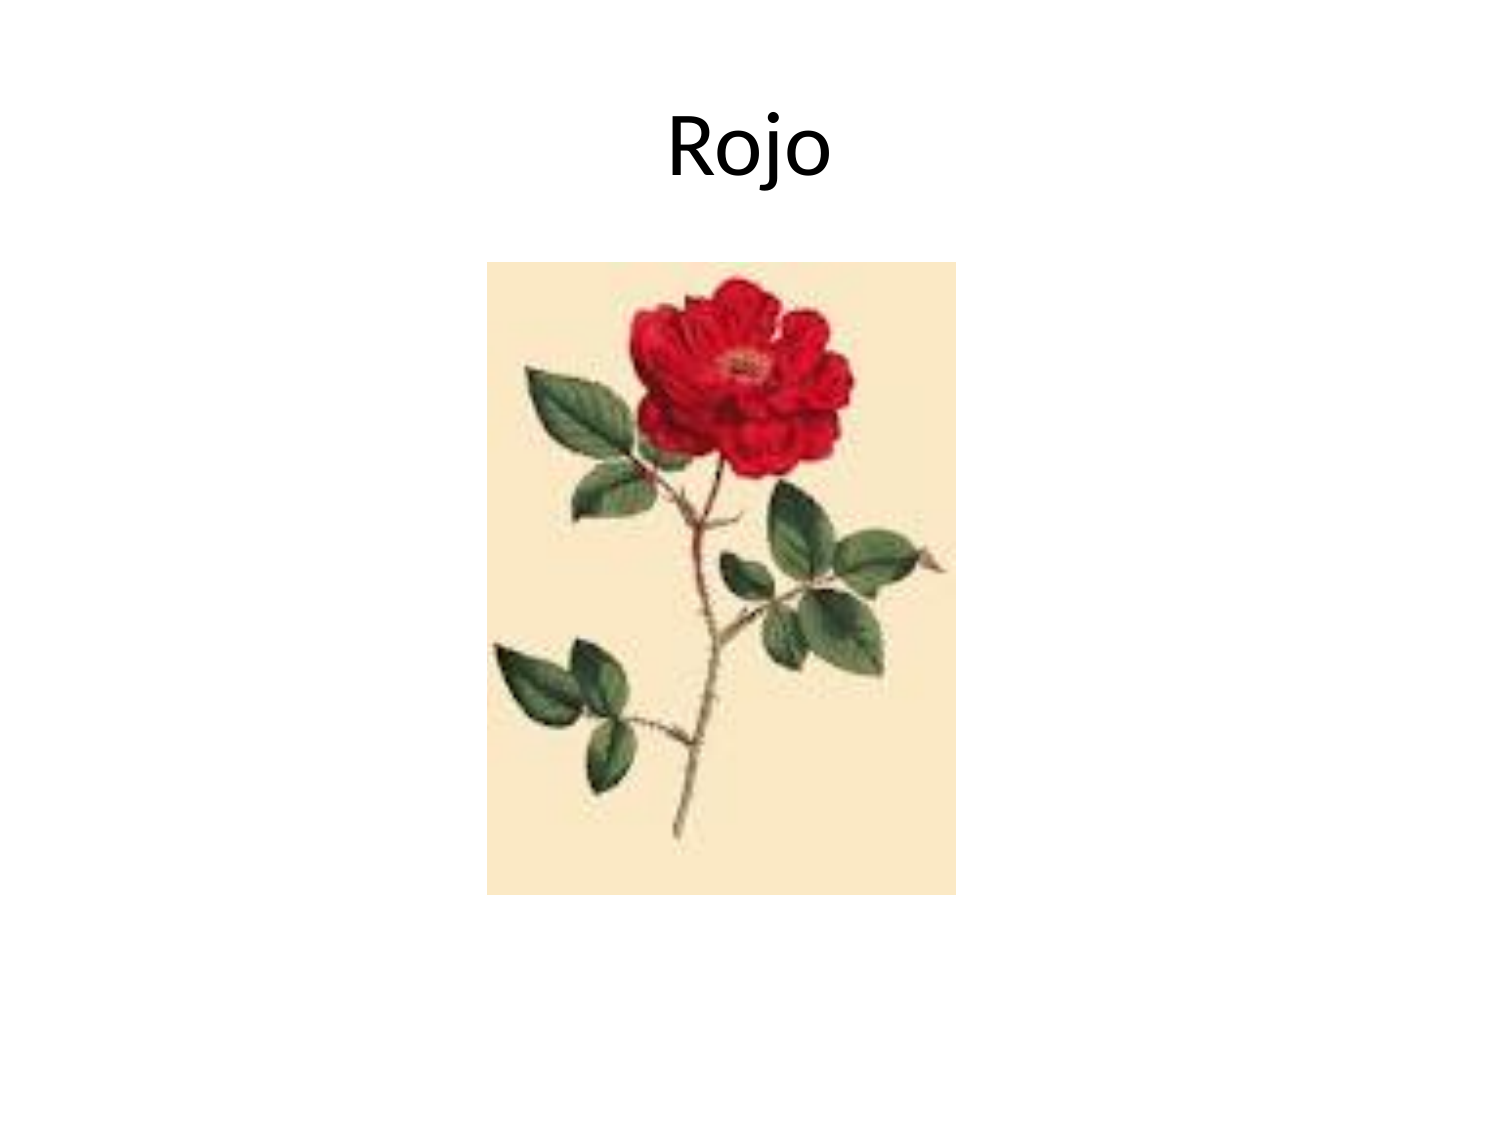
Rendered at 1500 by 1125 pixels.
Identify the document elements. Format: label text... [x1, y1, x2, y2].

picture [486, 262, 956, 895]
title Rojo [75, 45, 1425, 233]
